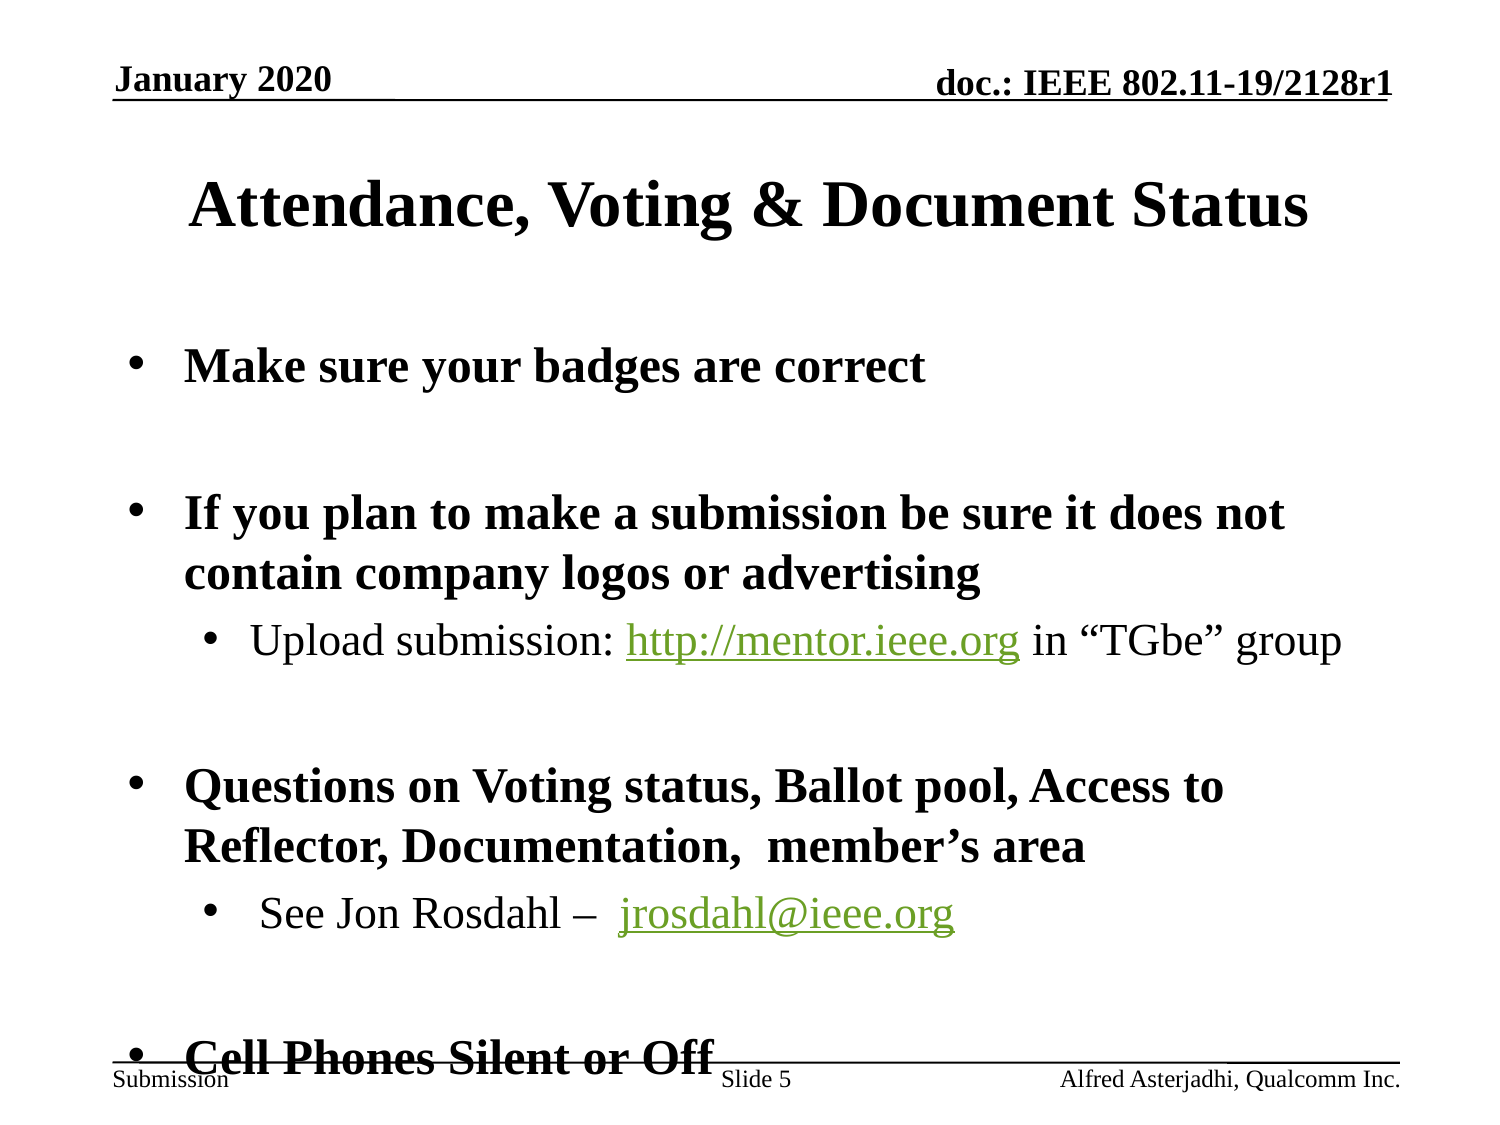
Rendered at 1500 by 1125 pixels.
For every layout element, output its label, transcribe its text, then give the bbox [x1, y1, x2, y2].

list Make sure your badges are correct If you plan to make a submission be sure it does not contain company logos or advertising Upload submission: http://mentor.ieee.org in “TGbe” group Questions on Voting status, Ballot pool, Access to Reflector, Documentation, member’s area See Jon Rosdahl – jrosdahl@ieee.org Cell Phones Silent or Off [112, 324, 1388, 1063]
footer Alfred Asterjadhi, Qualcomm Inc. [878, 1061, 1402, 1093]
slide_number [114, 54, 493, 100]
title Attendance, Voting & Document Status [112, 112, 1388, 288]
slide_number Slide 5 [712, 1061, 800, 1123]
